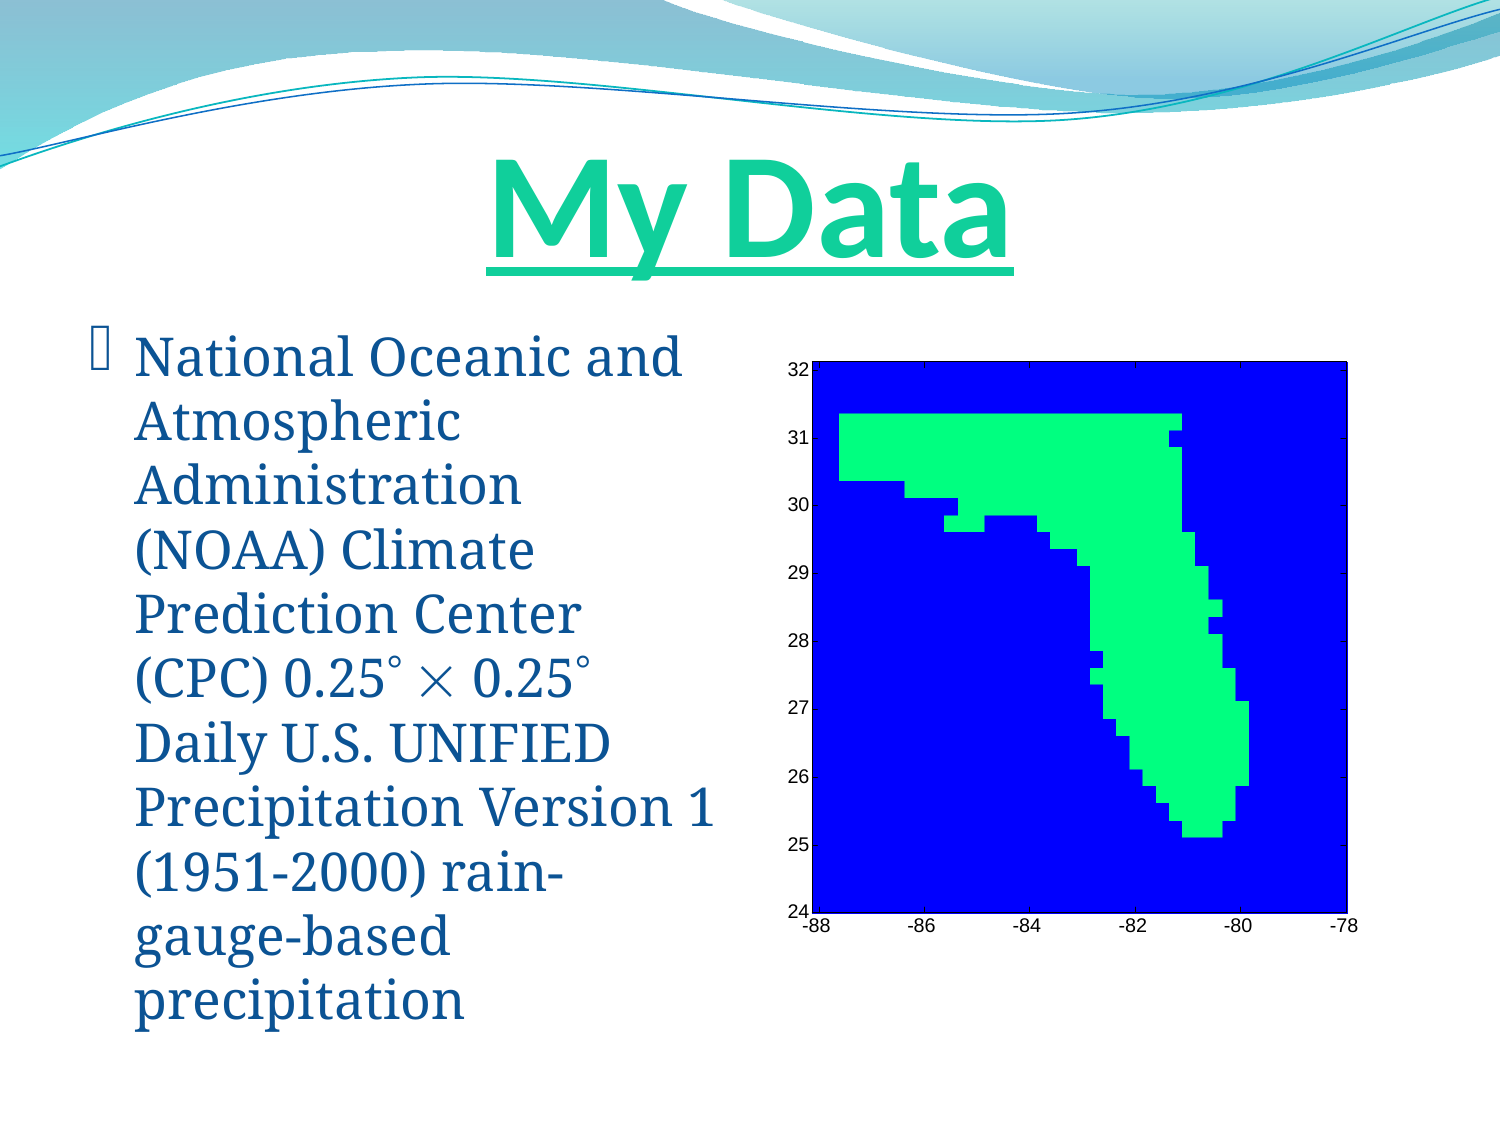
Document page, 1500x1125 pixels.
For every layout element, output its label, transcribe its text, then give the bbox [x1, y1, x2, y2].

list National Oceanic and Atmospheric Administration (NOAA) Climate Prediction Center (CPC) 0.25  0.25 Daily U.S. UNIFIED Precipitation Version 1 (1951-2000) rain-gauge-based precipitation [75, 314, 738, 1043]
title My Data [75, 99, 1425, 288]
picture [722, 311, 1413, 988]
